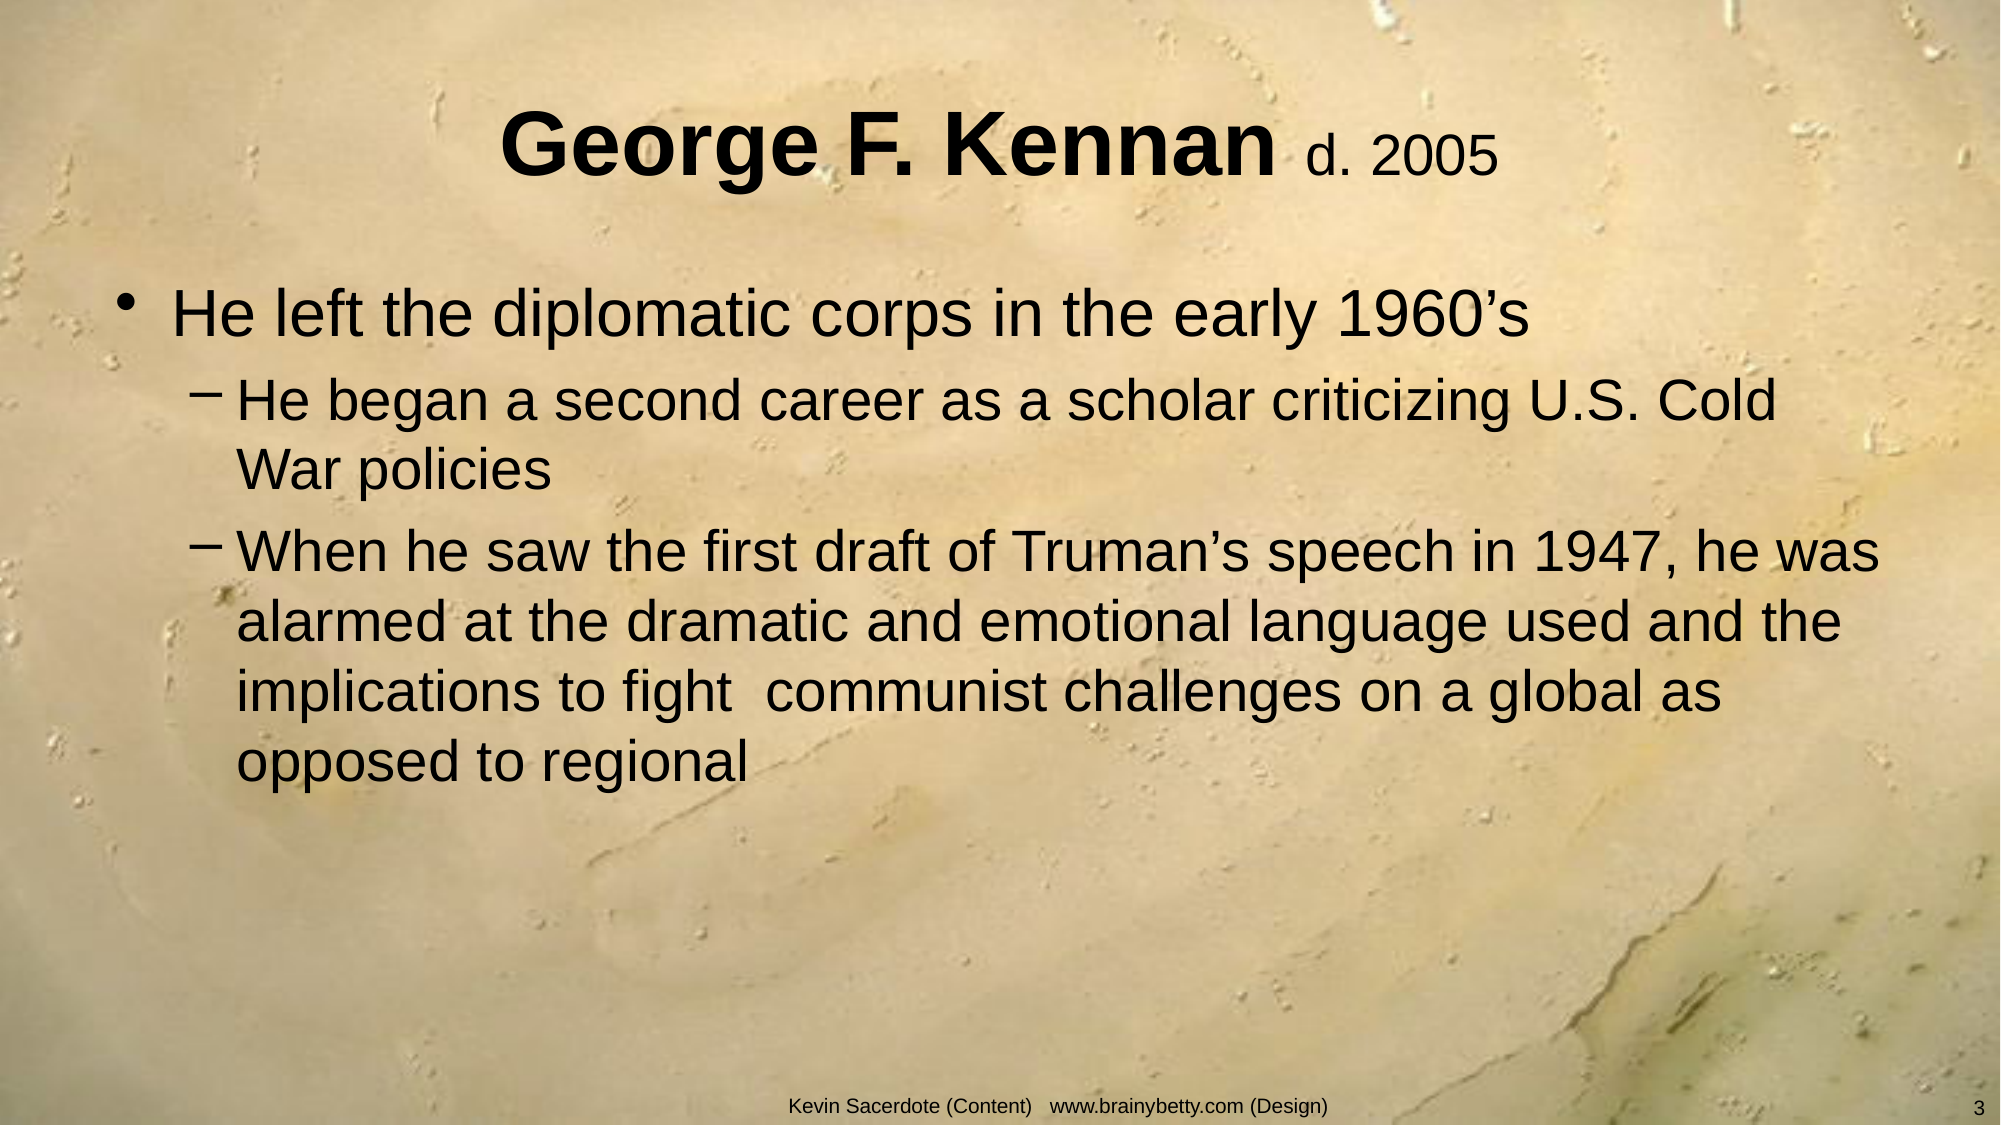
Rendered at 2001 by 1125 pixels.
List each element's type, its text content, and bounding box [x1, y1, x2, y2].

title George F. Kennan d. 2005 [99, 45, 1900, 233]
slide_number 3 [1733, 1087, 2000, 1125]
footer Kevin Sacerdote (Content) www.brainybetty.com (Design) [516, 1084, 1601, 1125]
picture [0, 0, 2001, 1125]
list He left the diplomatic corps in the early 1960’s He began a second career as a scholar criticizing U.S. Cold War policies When he saw the first draft of Truman’s speech in 1947, he was alarmed at the dramatic and emotional language used and the implications to fight communist challenges on a global as opposed to regional [99, 262, 1900, 1005]
